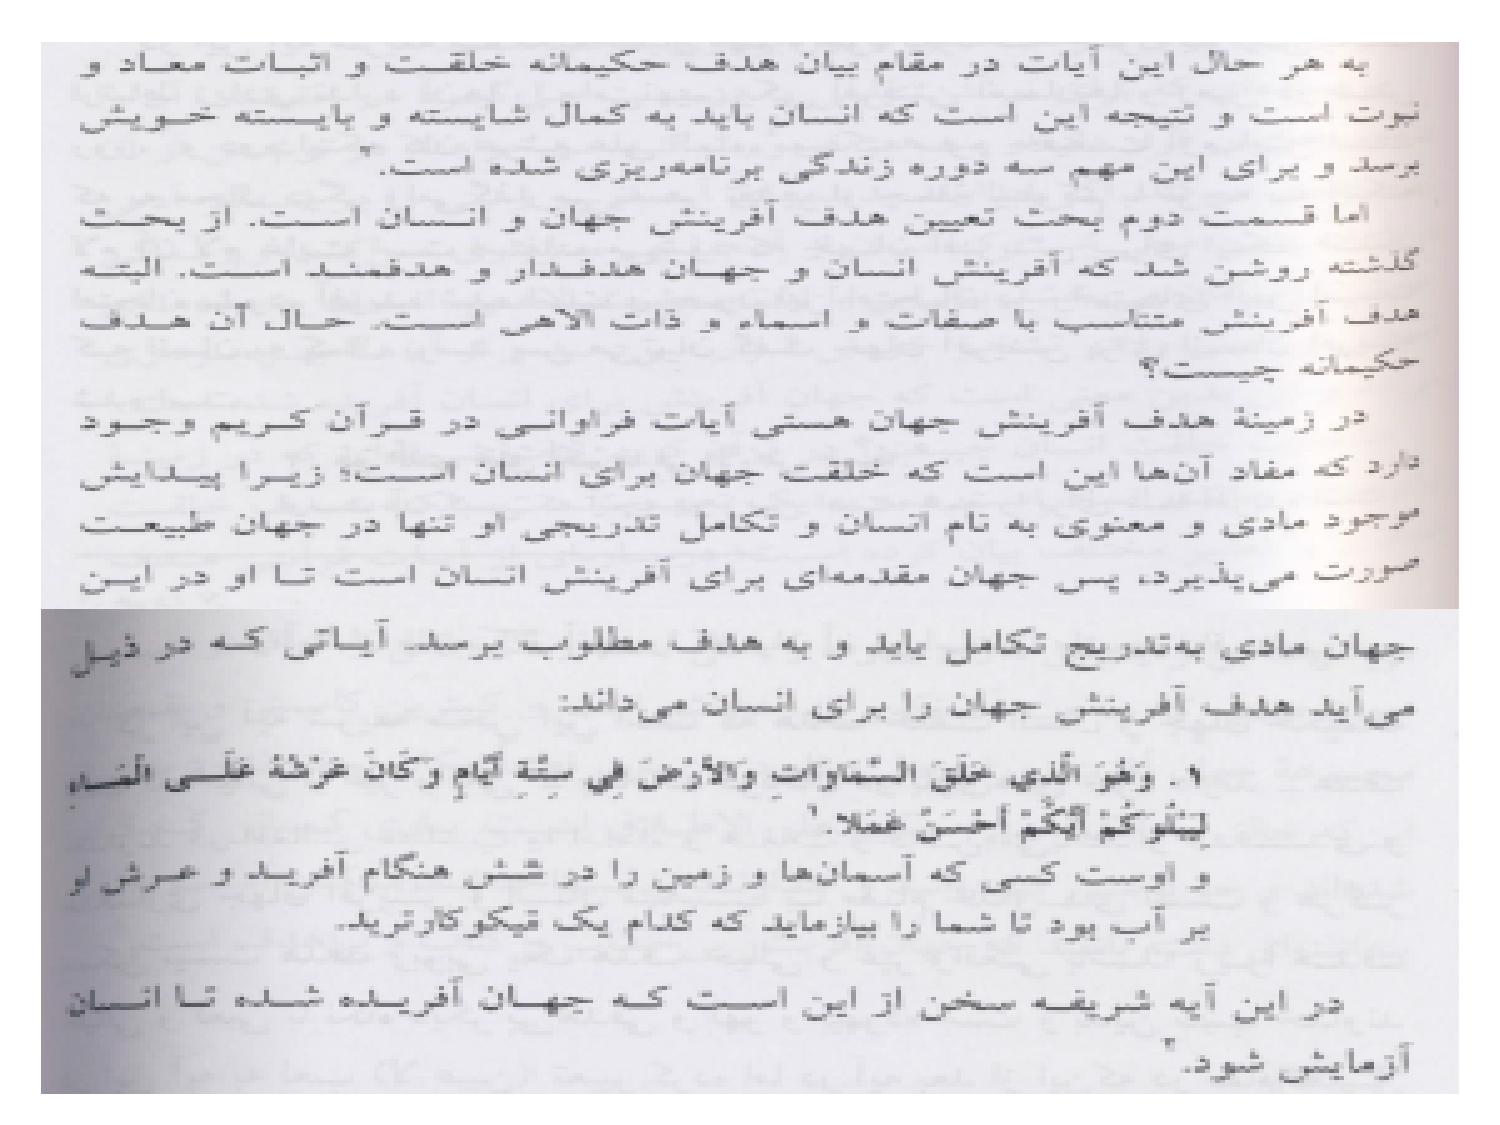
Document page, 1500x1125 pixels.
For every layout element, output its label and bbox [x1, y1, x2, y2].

picture [41, 42, 1459, 1095]
